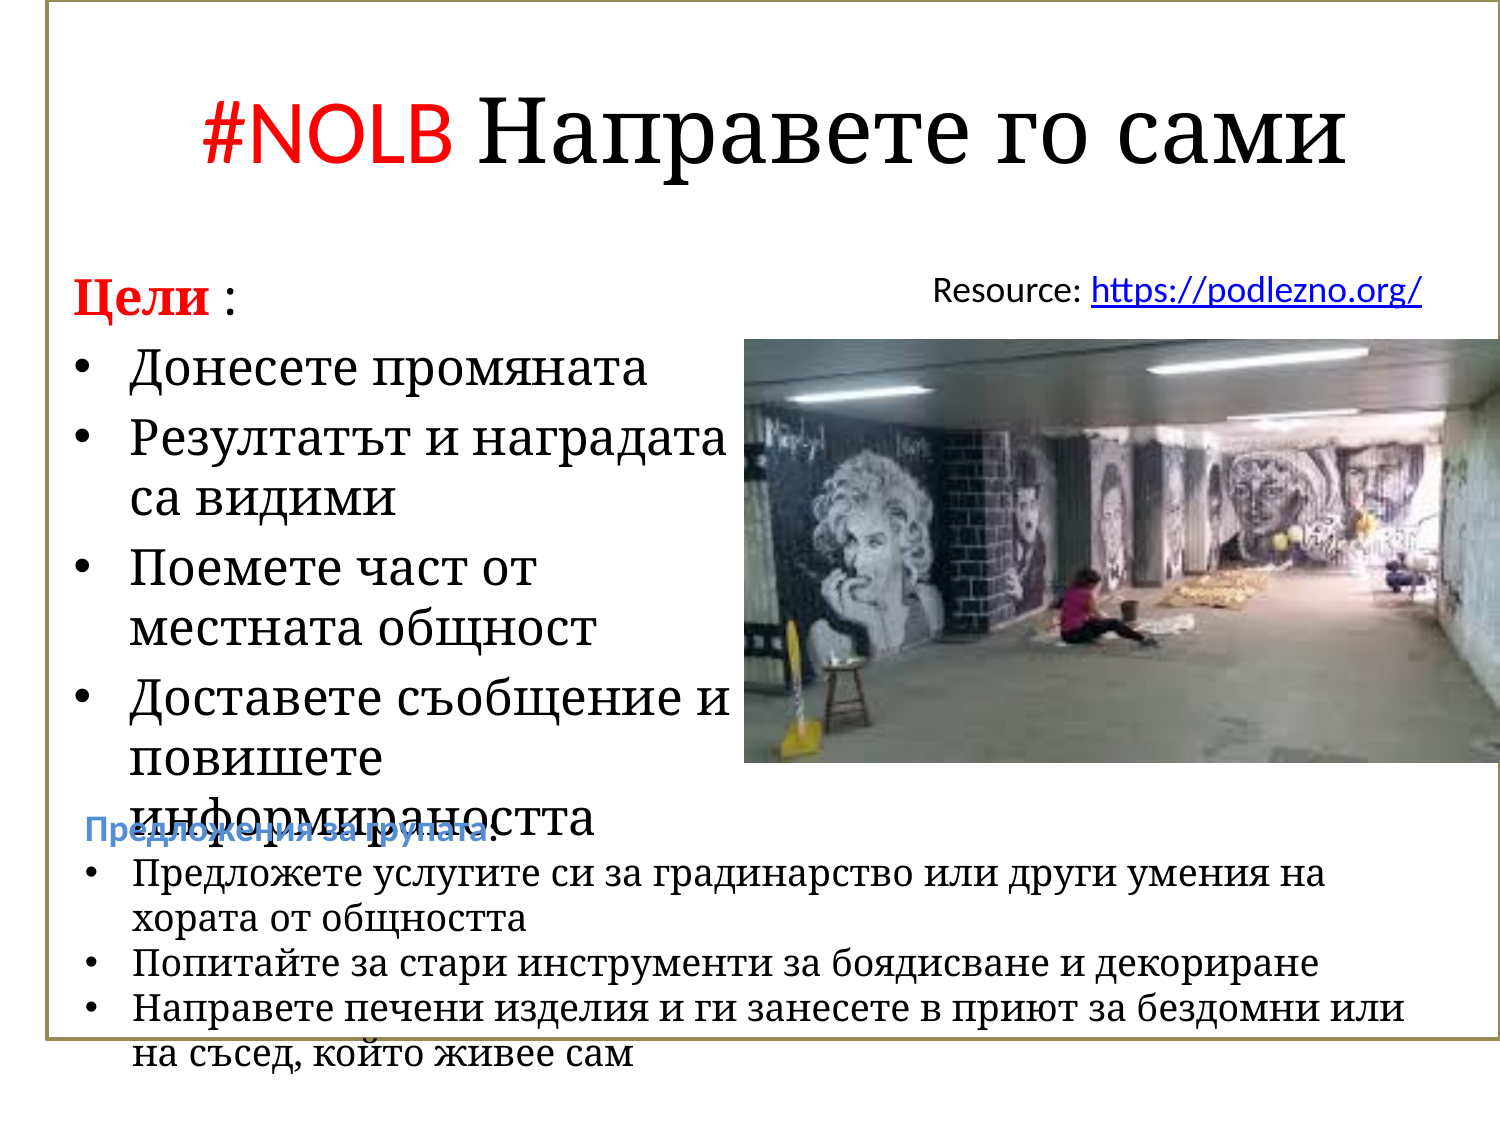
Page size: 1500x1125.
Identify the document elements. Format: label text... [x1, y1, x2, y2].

picture [744, 339, 1500, 764]
text_box [45, 0, 1500, 1041]
text_box Resource: https://podlezno.org/ [917, 257, 1500, 318]
text_box #NOLB Направете го сами [99, 54, 1450, 200]
text_box Цели : Донесете промяната Резултатът и наградата са видими Поемете част от местната общност Доставете съобщение и повишете информираността [58, 257, 765, 797]
text_box Предложения за групата: Предложете услугите си за градинарство или други умения на хората от общността Попитайте за стари инструменти за боядисване и декориране Направете печени изделия и ги занесете в приют за бездомни или на съсед, който живее сам [70, 796, 1451, 1082]
